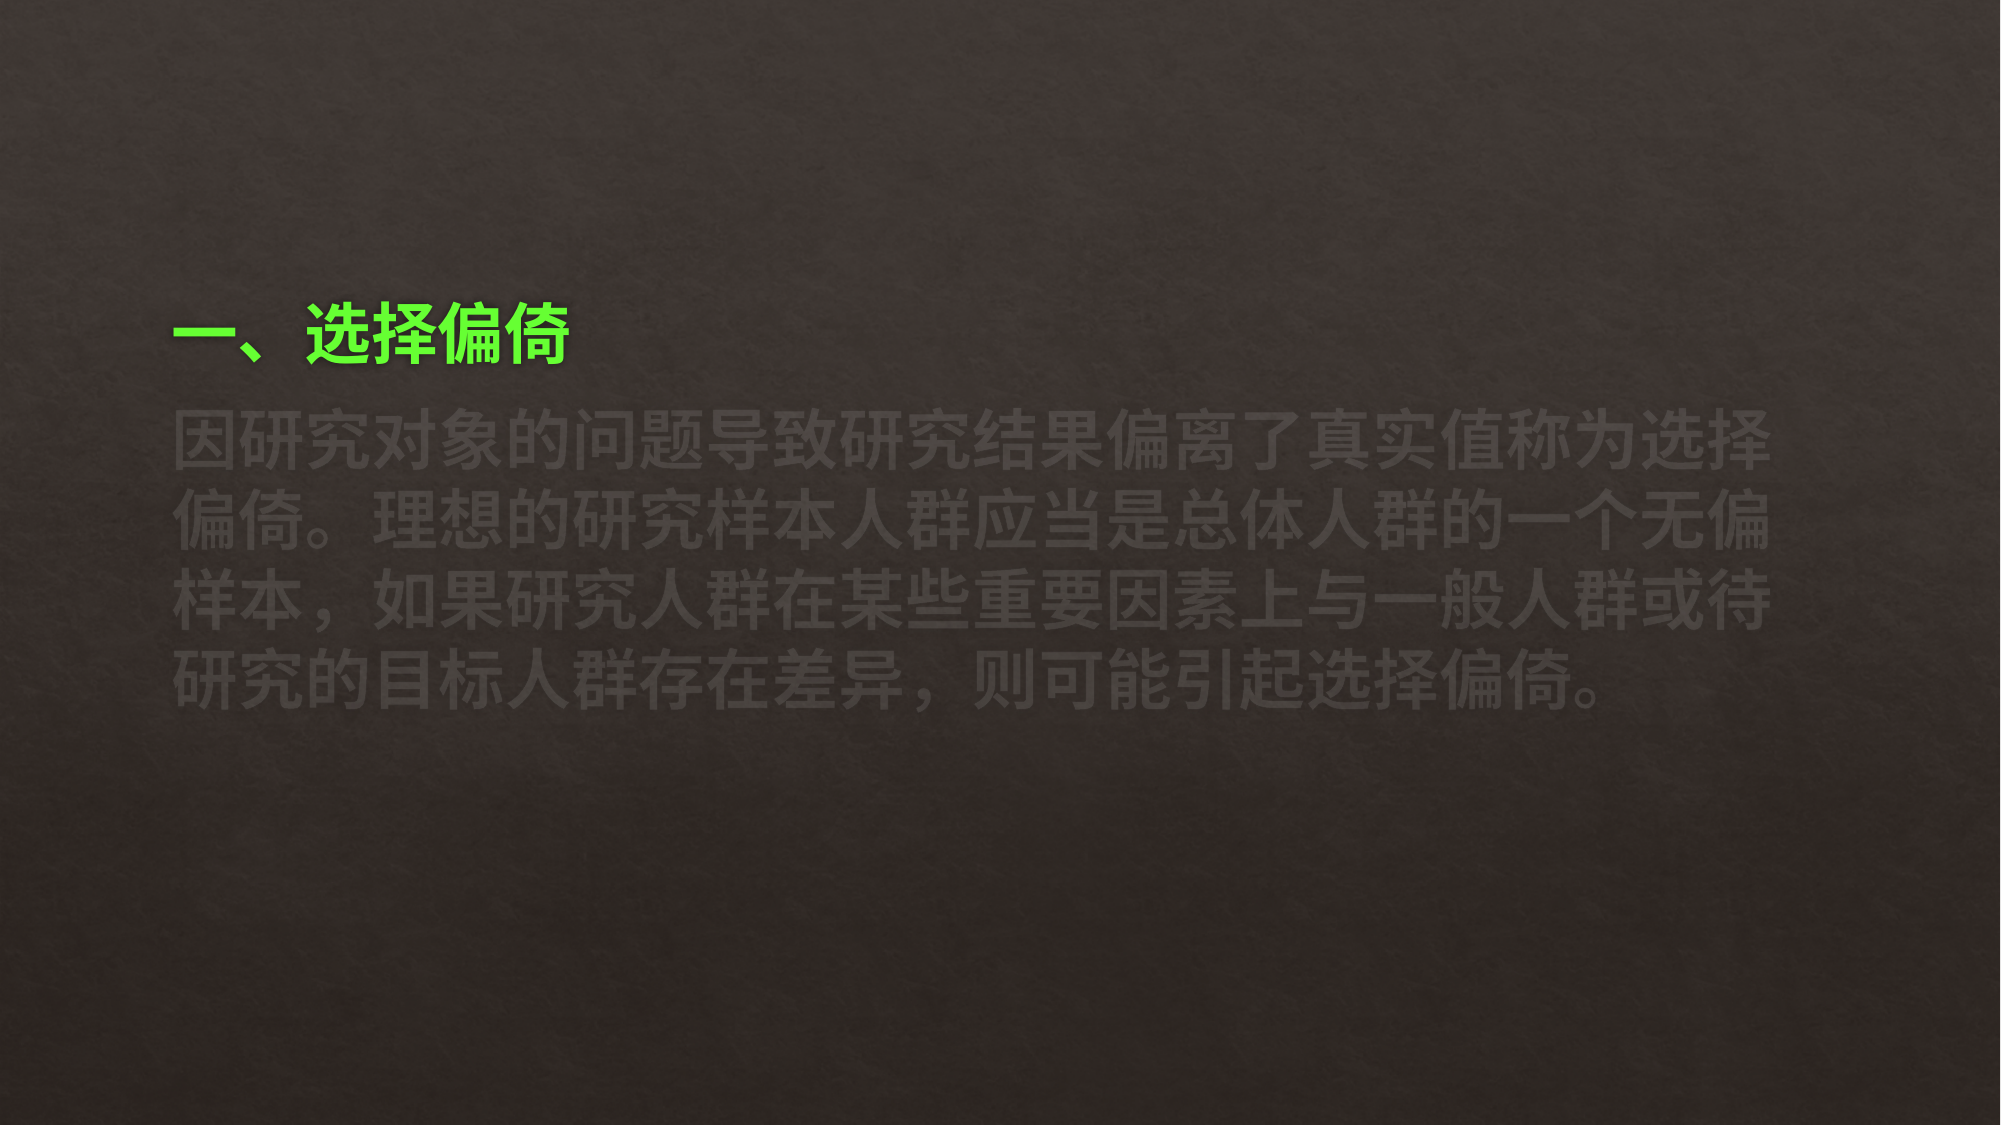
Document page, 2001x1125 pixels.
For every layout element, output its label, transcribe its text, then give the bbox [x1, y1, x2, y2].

list 一、选择偏倚 因研究对象的问题导致研究结果偏离了真实值称为选择偏倚。理想的研究样本人群应当是总体人群的一个无偏样本，如果研究人群在某些重要因素上与一般人群或待研究的目标人群存在差异，则可能引起选择偏倚。 [149, 284, 1849, 950]
